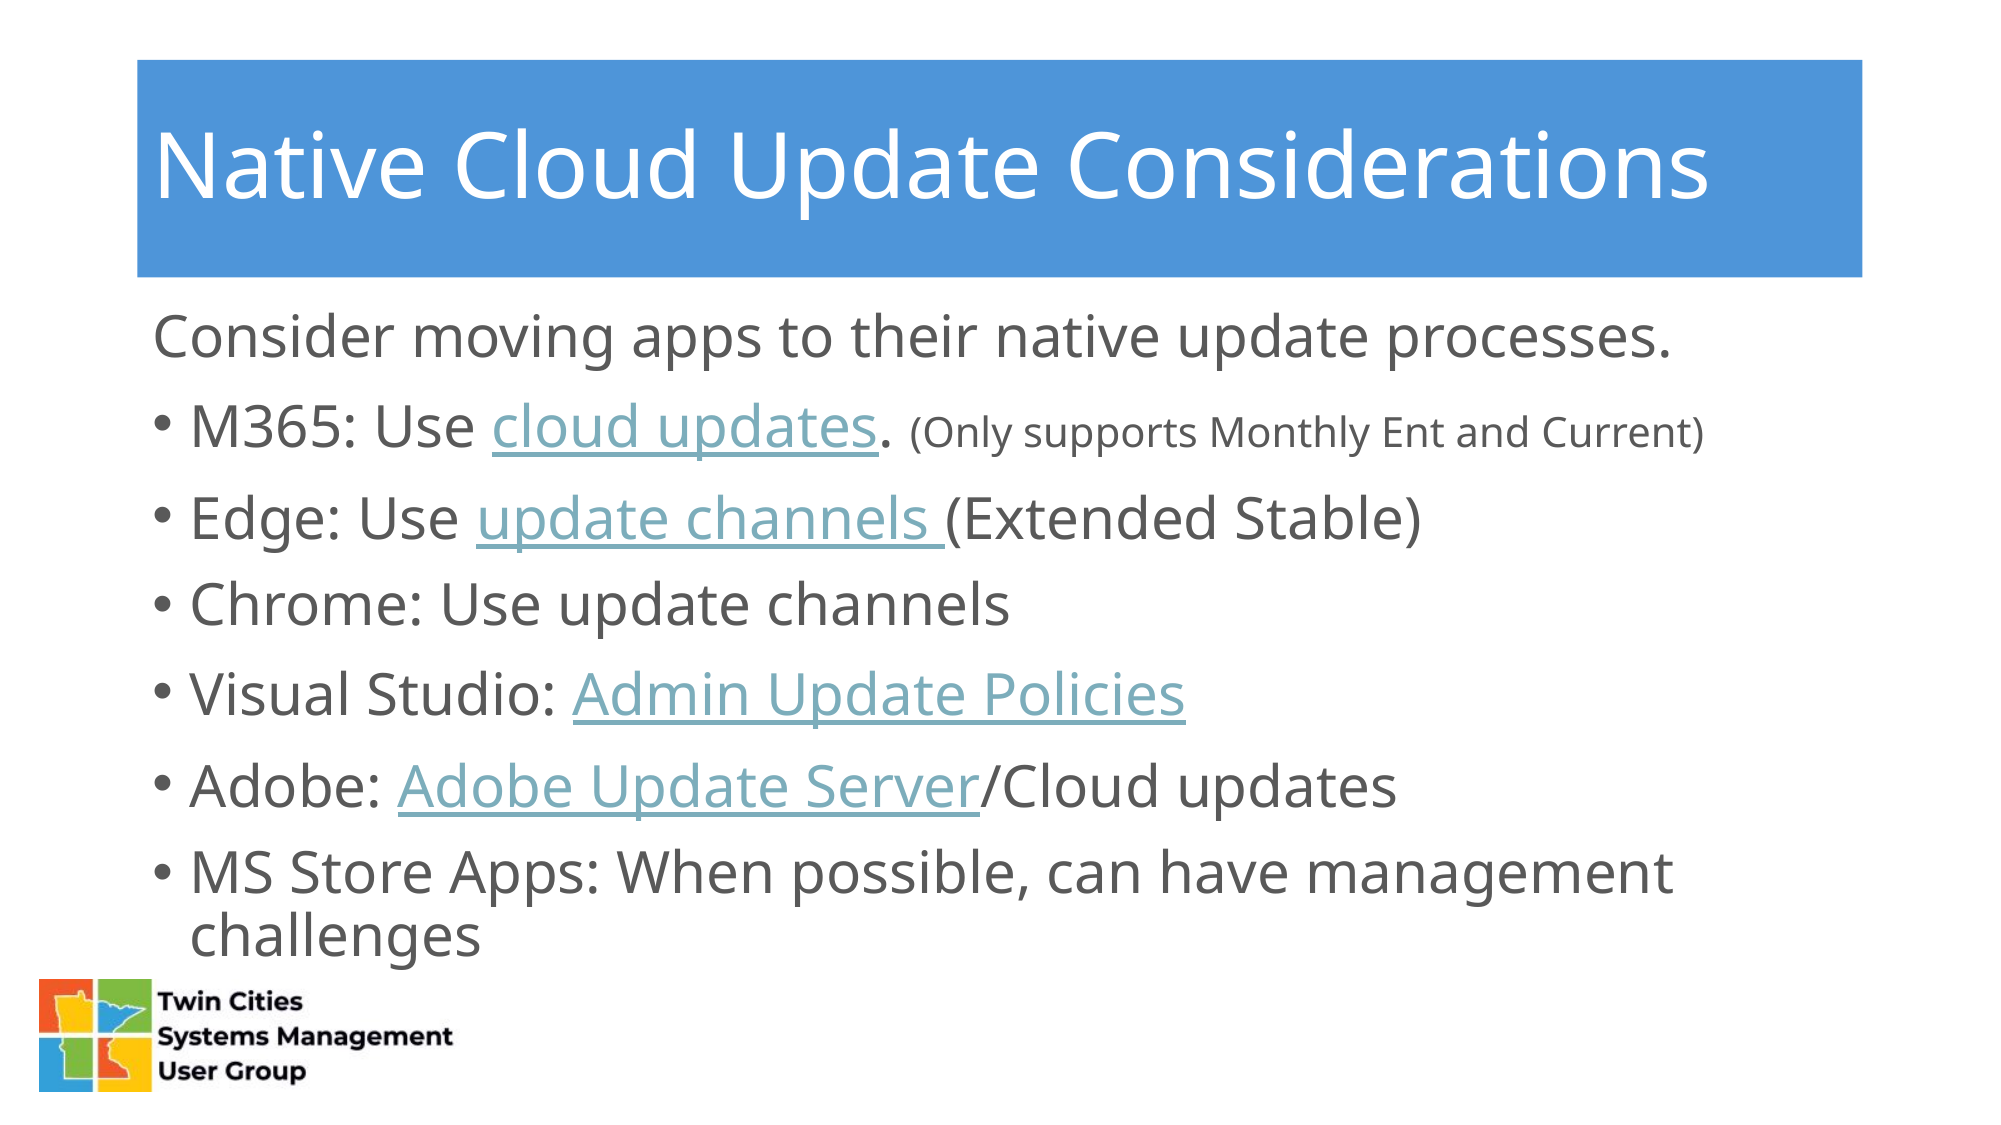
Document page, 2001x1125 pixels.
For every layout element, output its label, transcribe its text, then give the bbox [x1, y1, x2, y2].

list Consider moving apps to their native update processes. M365: Use cloud updates. (Only supports Monthly Ent and Current) Edge: Use update channels (Extended Stable) Chrome: Use update channels Visual Studio: Admin Update Policies Adobe: Adobe Update Server/Cloud updates MS Store Apps: When possible, can have management challenges [137, 299, 1863, 1014]
title Native Cloud Update Considerations [137, 59, 1863, 278]
picture [38, 978, 461, 1093]
